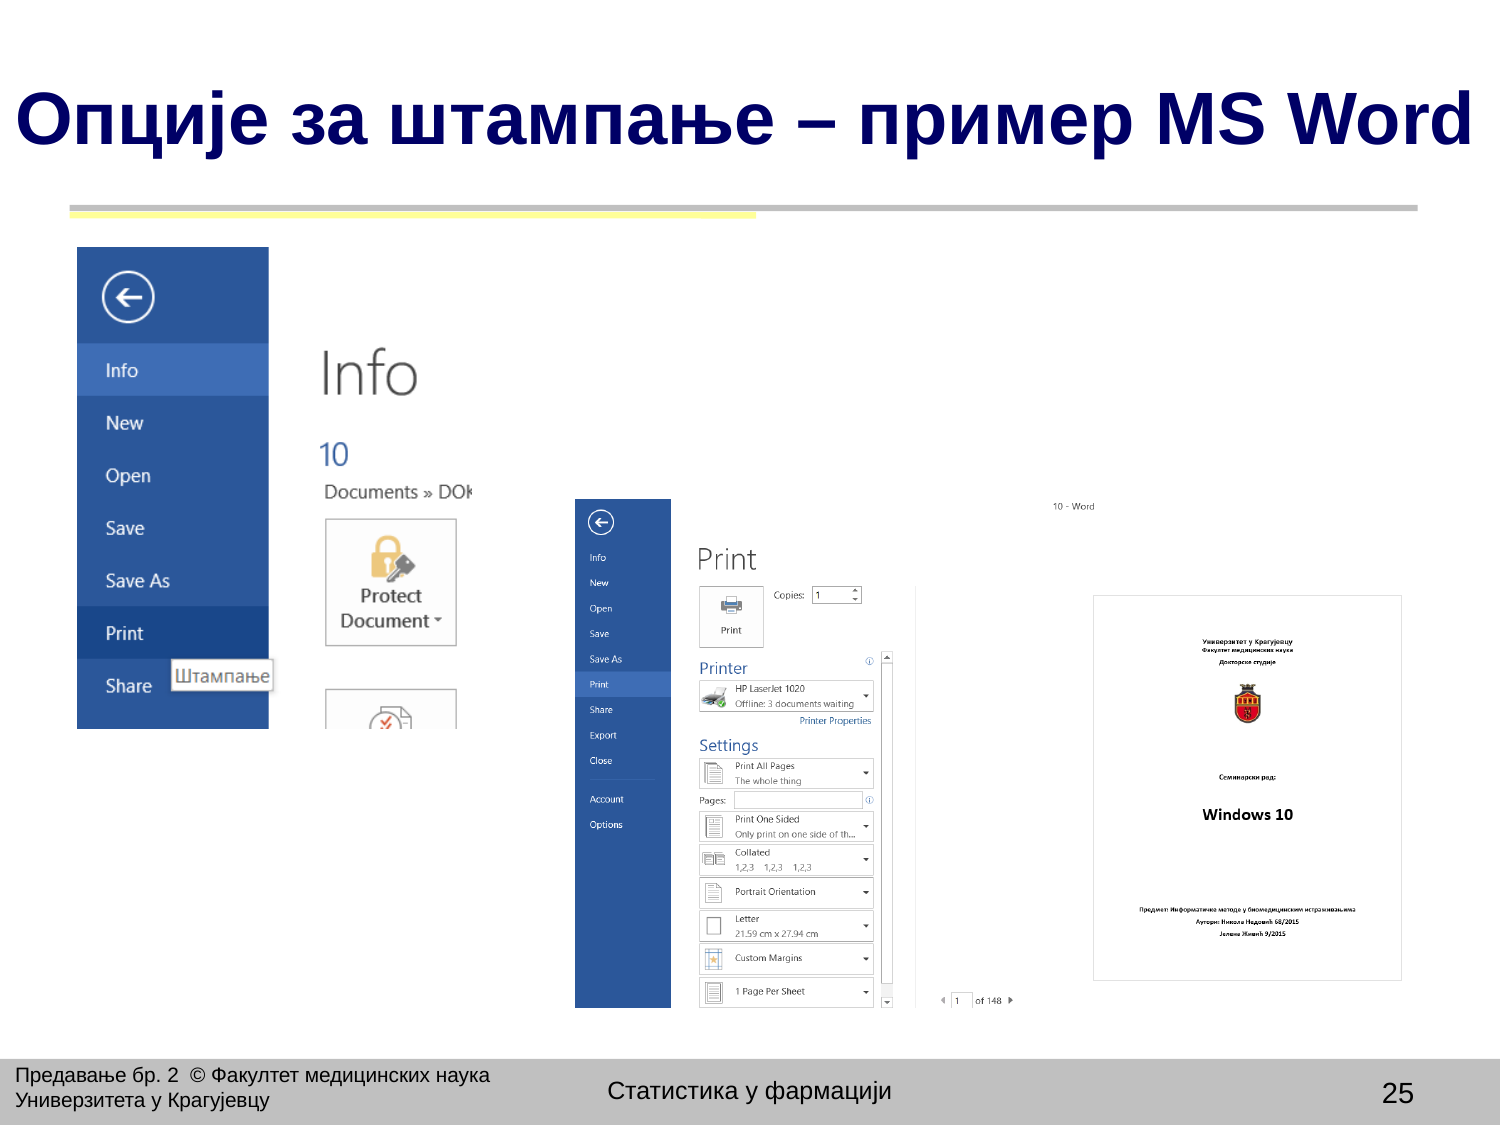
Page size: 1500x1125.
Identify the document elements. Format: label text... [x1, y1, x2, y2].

title Опције за штампање – пример MS Word [0, 21, 1500, 210]
slide_number 25 [1079, 1066, 1430, 1125]
slide_number Предавање бр. 2 © Факултет медицинских наука Универзитета у Крагујевцу [0, 1053, 602, 1108]
picture [575, 499, 1418, 1008]
footer Статистика у фармацији [512, 1066, 988, 1125]
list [76, 246, 472, 729]
